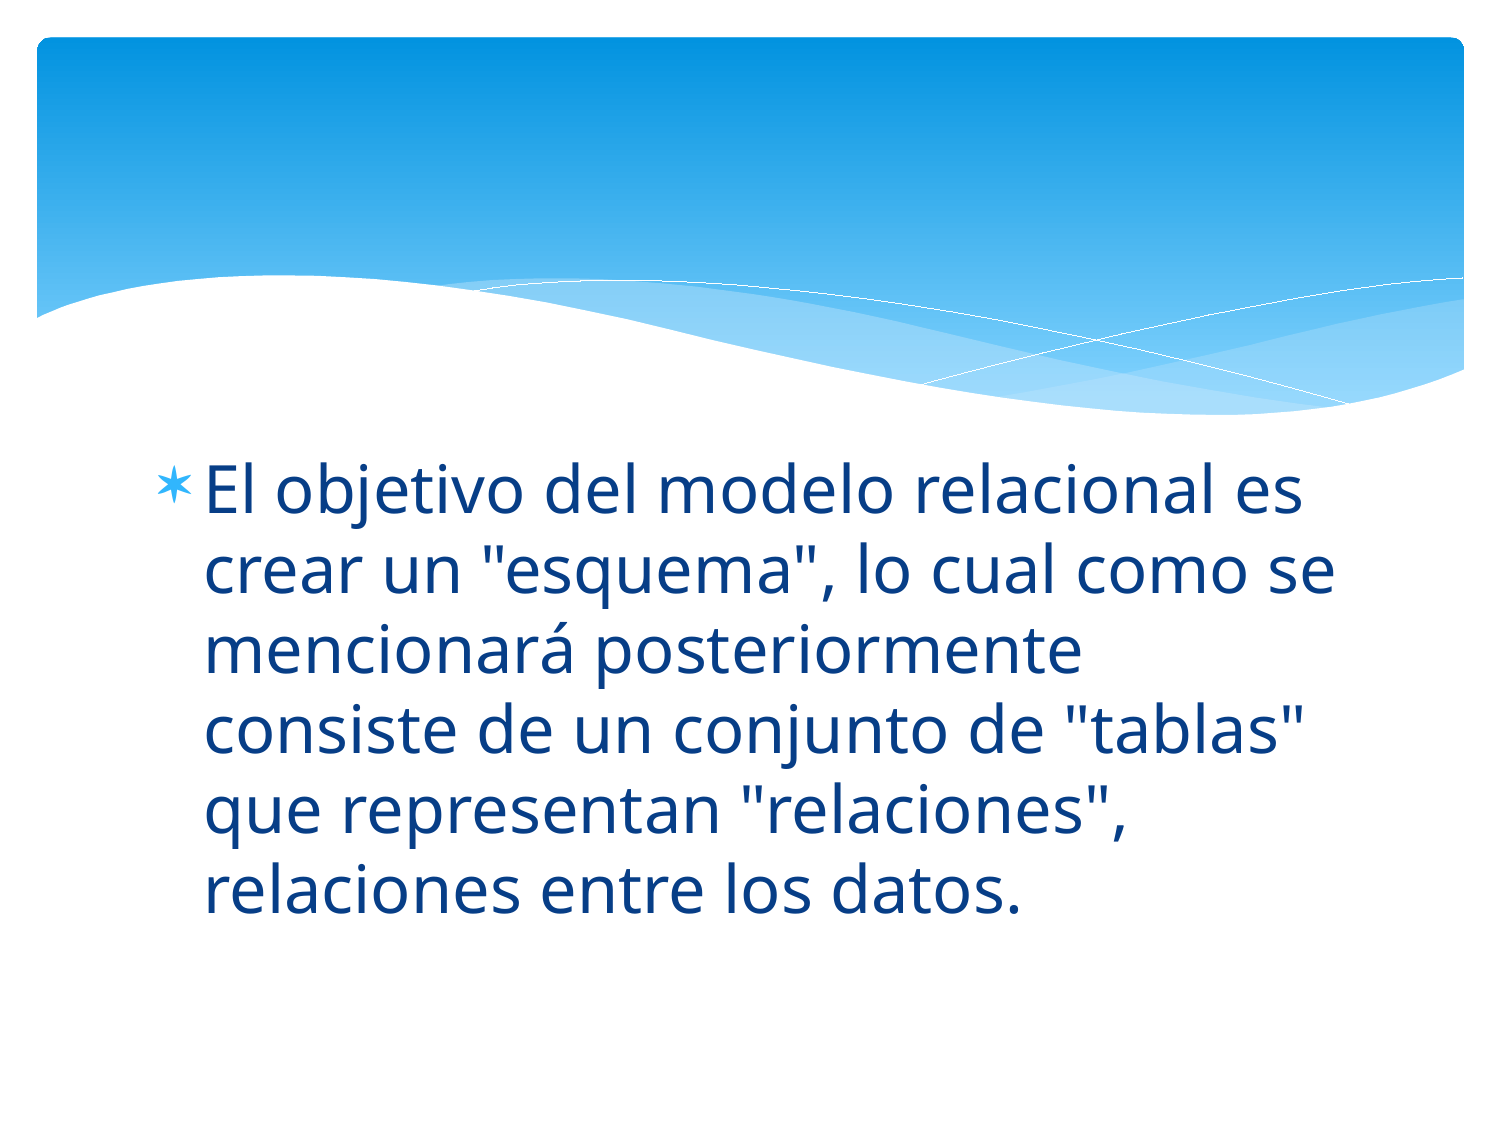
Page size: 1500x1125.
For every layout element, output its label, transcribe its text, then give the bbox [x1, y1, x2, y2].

list El objetivo del modelo relacional es crear un "esquema", lo cual como se mencionará posteriormente consiste de un conjunto de "tablas" que representan "relaciones", relaciones entre los datos. [143, 438, 1359, 1005]
